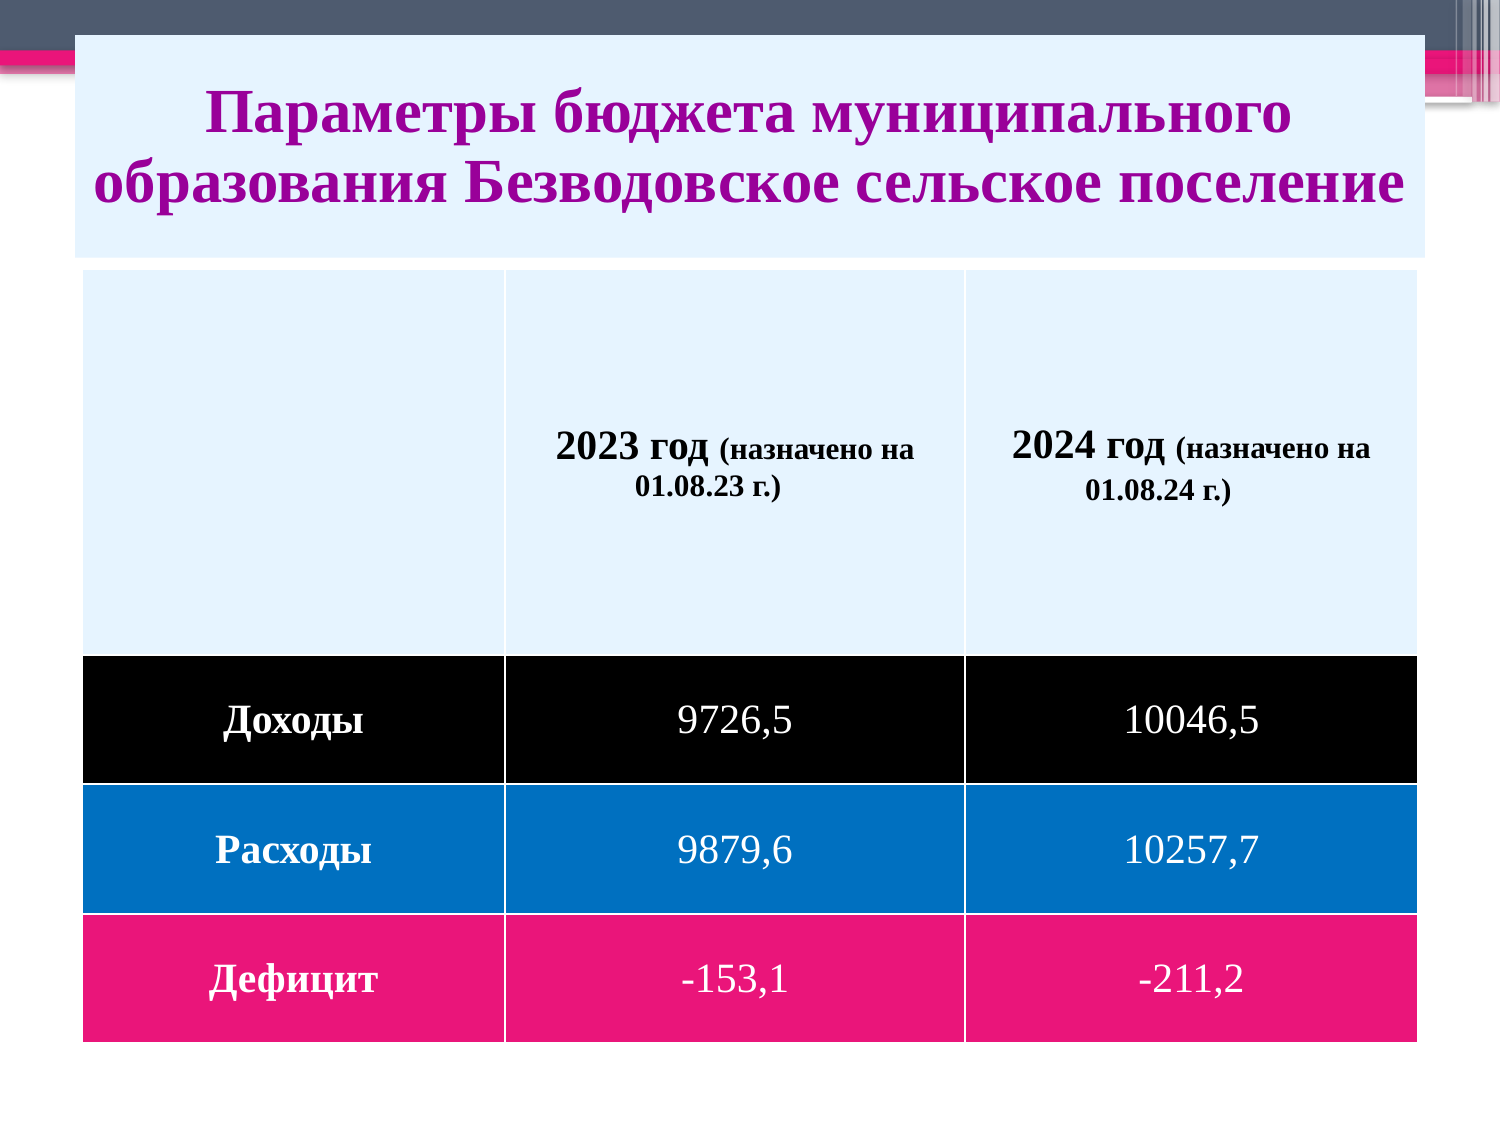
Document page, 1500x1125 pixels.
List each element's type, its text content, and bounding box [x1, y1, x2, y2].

table_cell Дефицит [83, 915, 504, 1042]
table_cell -153,1 [506, 915, 964, 1042]
table_header 2023 год (назначено на 01.08.23 г.) [506, 270, 964, 654]
table_cell 9726,5 [506, 656, 964, 783]
title Параметры бюджета муниципального образования Безводовское сельское поселение [75, 35, 1425, 258]
table_cell 10046,5 [966, 656, 1417, 783]
table_cell Расходы [83, 785, 504, 913]
table_header 2024 год (назначено на 01.08.24 г.) [966, 270, 1417, 654]
table_cell 9879,6 [506, 785, 964, 913]
table_header [83, 270, 504, 654]
table_cell Доходы [83, 656, 504, 783]
table_cell -211,2 [966, 915, 1417, 1042]
table_cell 10257,7 [966, 785, 1417, 913]
